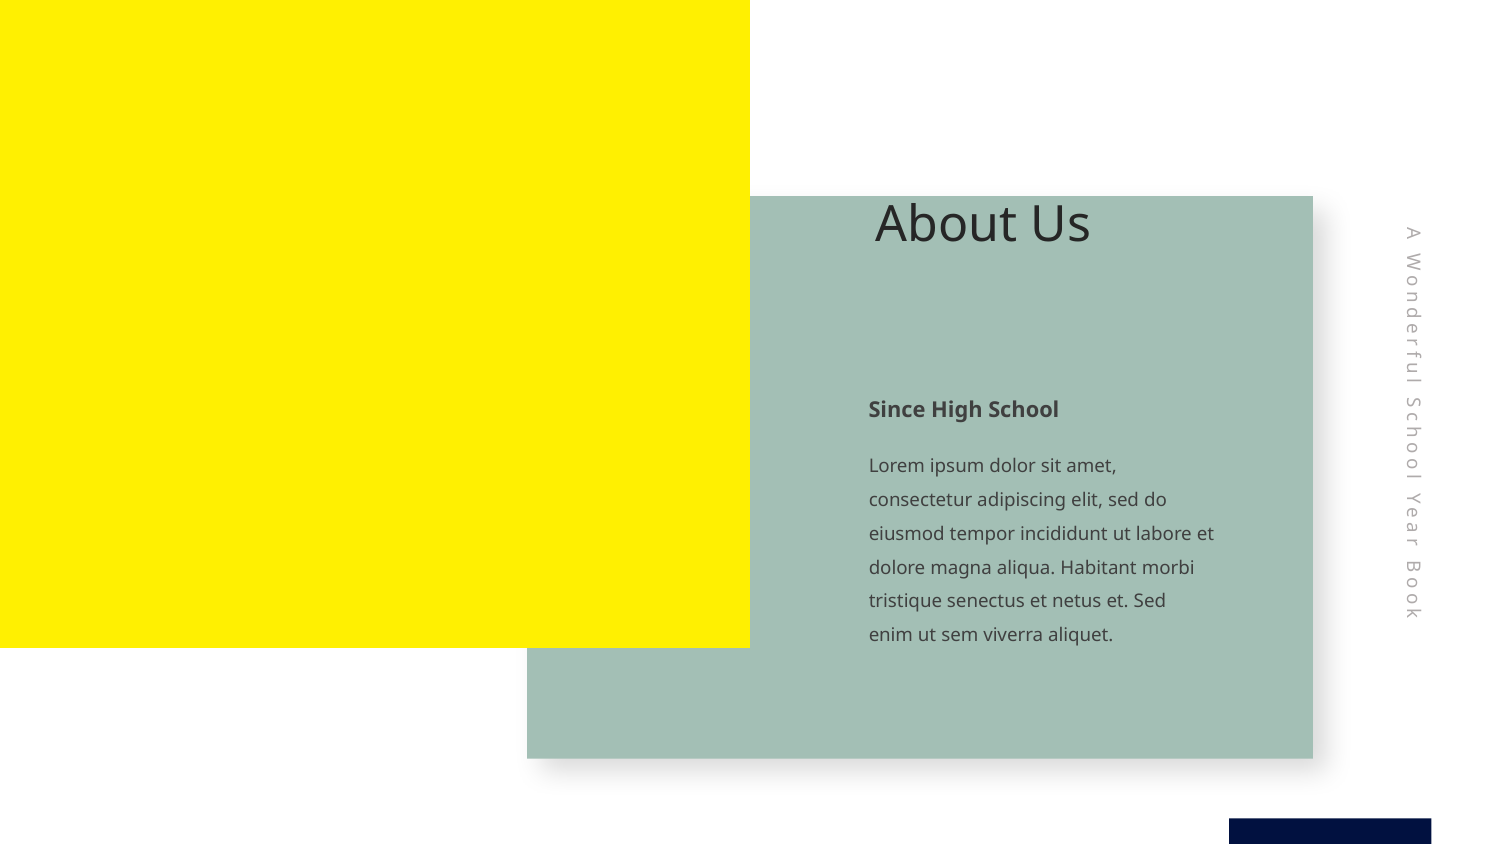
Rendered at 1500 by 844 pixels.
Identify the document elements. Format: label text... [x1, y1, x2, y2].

text_box [1228, 817, 1432, 844]
text_box Since High School [853, 375, 1209, 430]
text_box A Wonderful School Year Book [1396, 212, 1434, 634]
picture [0, 0, 750, 648]
text_box Lorem ipsum dolor sit amet, consectetur adipiscing elit, sed do eiusmod tempor incididunt ut labore et dolore magna aliqua. Habitant morbi tristique senectus et netus et. Sed enim ut sem viverra aliquet. [853, 435, 1230, 653]
text_box About Us [861, 183, 1107, 259]
